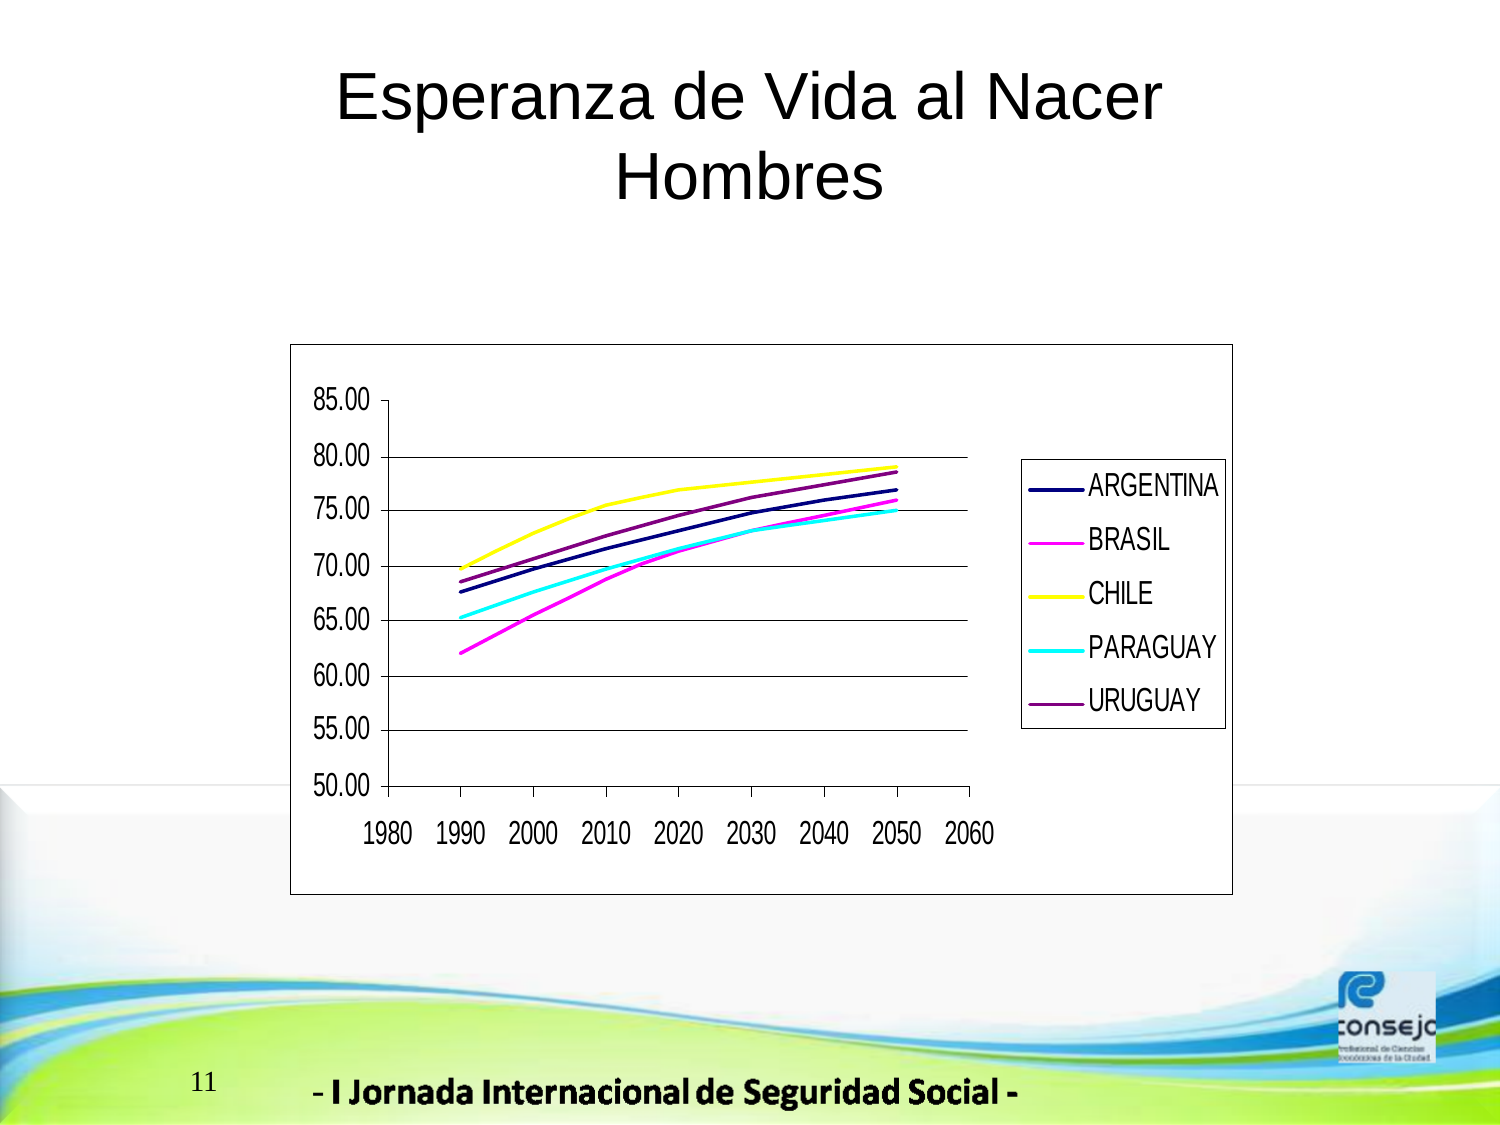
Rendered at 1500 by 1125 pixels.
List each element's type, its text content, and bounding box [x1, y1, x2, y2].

title Esperanza de Vida al Nacer Hombres [75, 45, 1425, 233]
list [277, 326, 1247, 912]
picture [0, 780, 1500, 1125]
slide_number 11 [0, 1054, 234, 1125]
